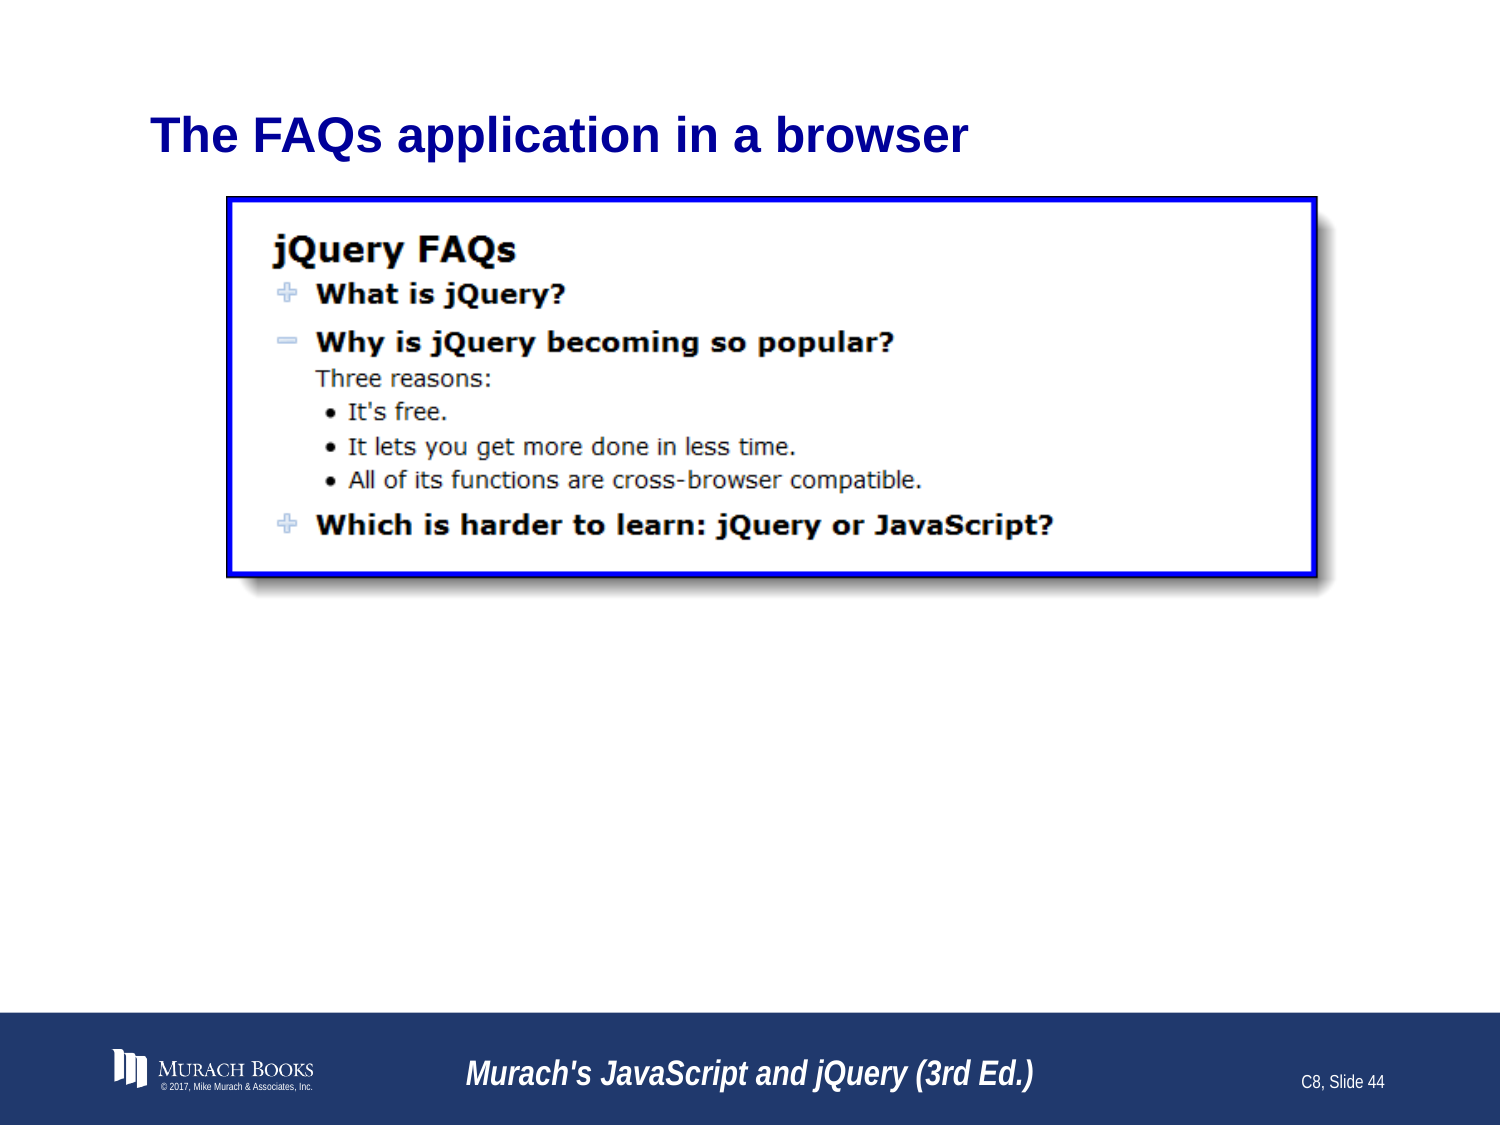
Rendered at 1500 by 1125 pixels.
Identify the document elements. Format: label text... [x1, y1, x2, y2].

slide_number Murach's JavaScript and jQuery (3rd Ed.) [463, 1025, 1050, 1100]
title The FAQs application in a browser [150, 102, 1350, 164]
picture [226, 195, 1338, 601]
footer © 2017, Mike Murach & Associates, Inc. [12, 1025, 463, 1100]
slide_number C8, Slide 44 [1087, 1025, 1400, 1100]
